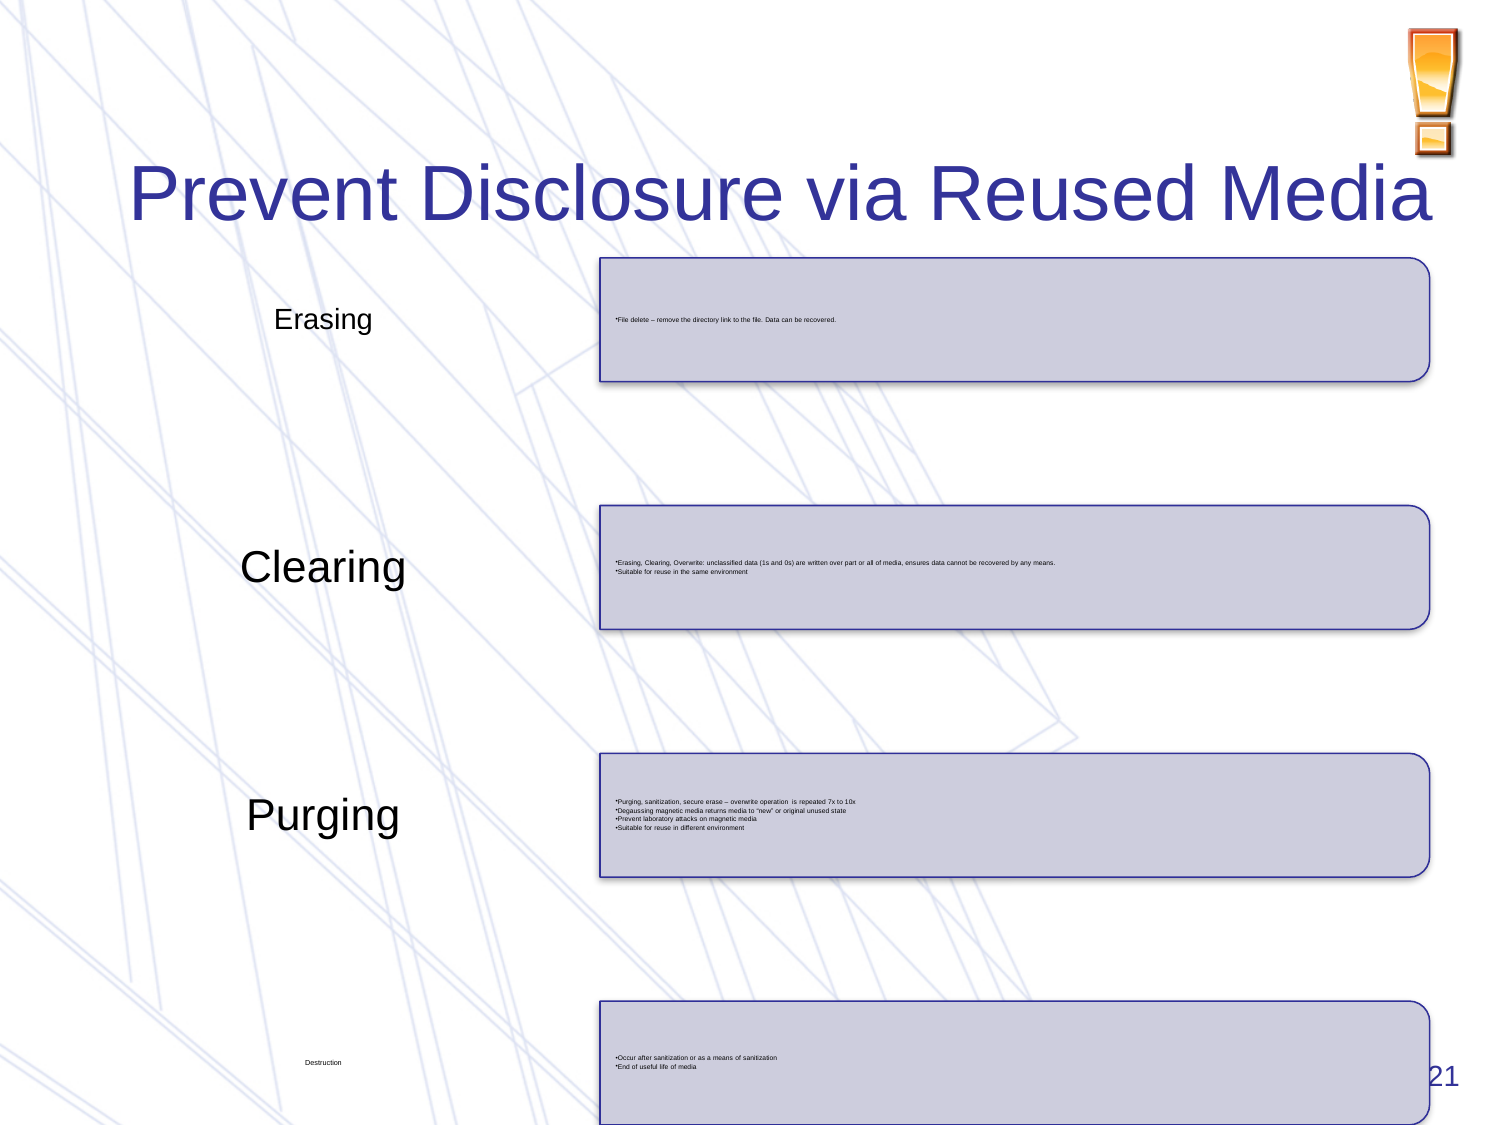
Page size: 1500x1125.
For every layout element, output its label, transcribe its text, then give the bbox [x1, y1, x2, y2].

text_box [46, 257, 1430, 1125]
slide_number 21 [1434, 1049, 1476, 1113]
title Prevent Disclosure via Reused Media [112, 99, 1451, 288]
picture [0, 0, 1500, 1125]
